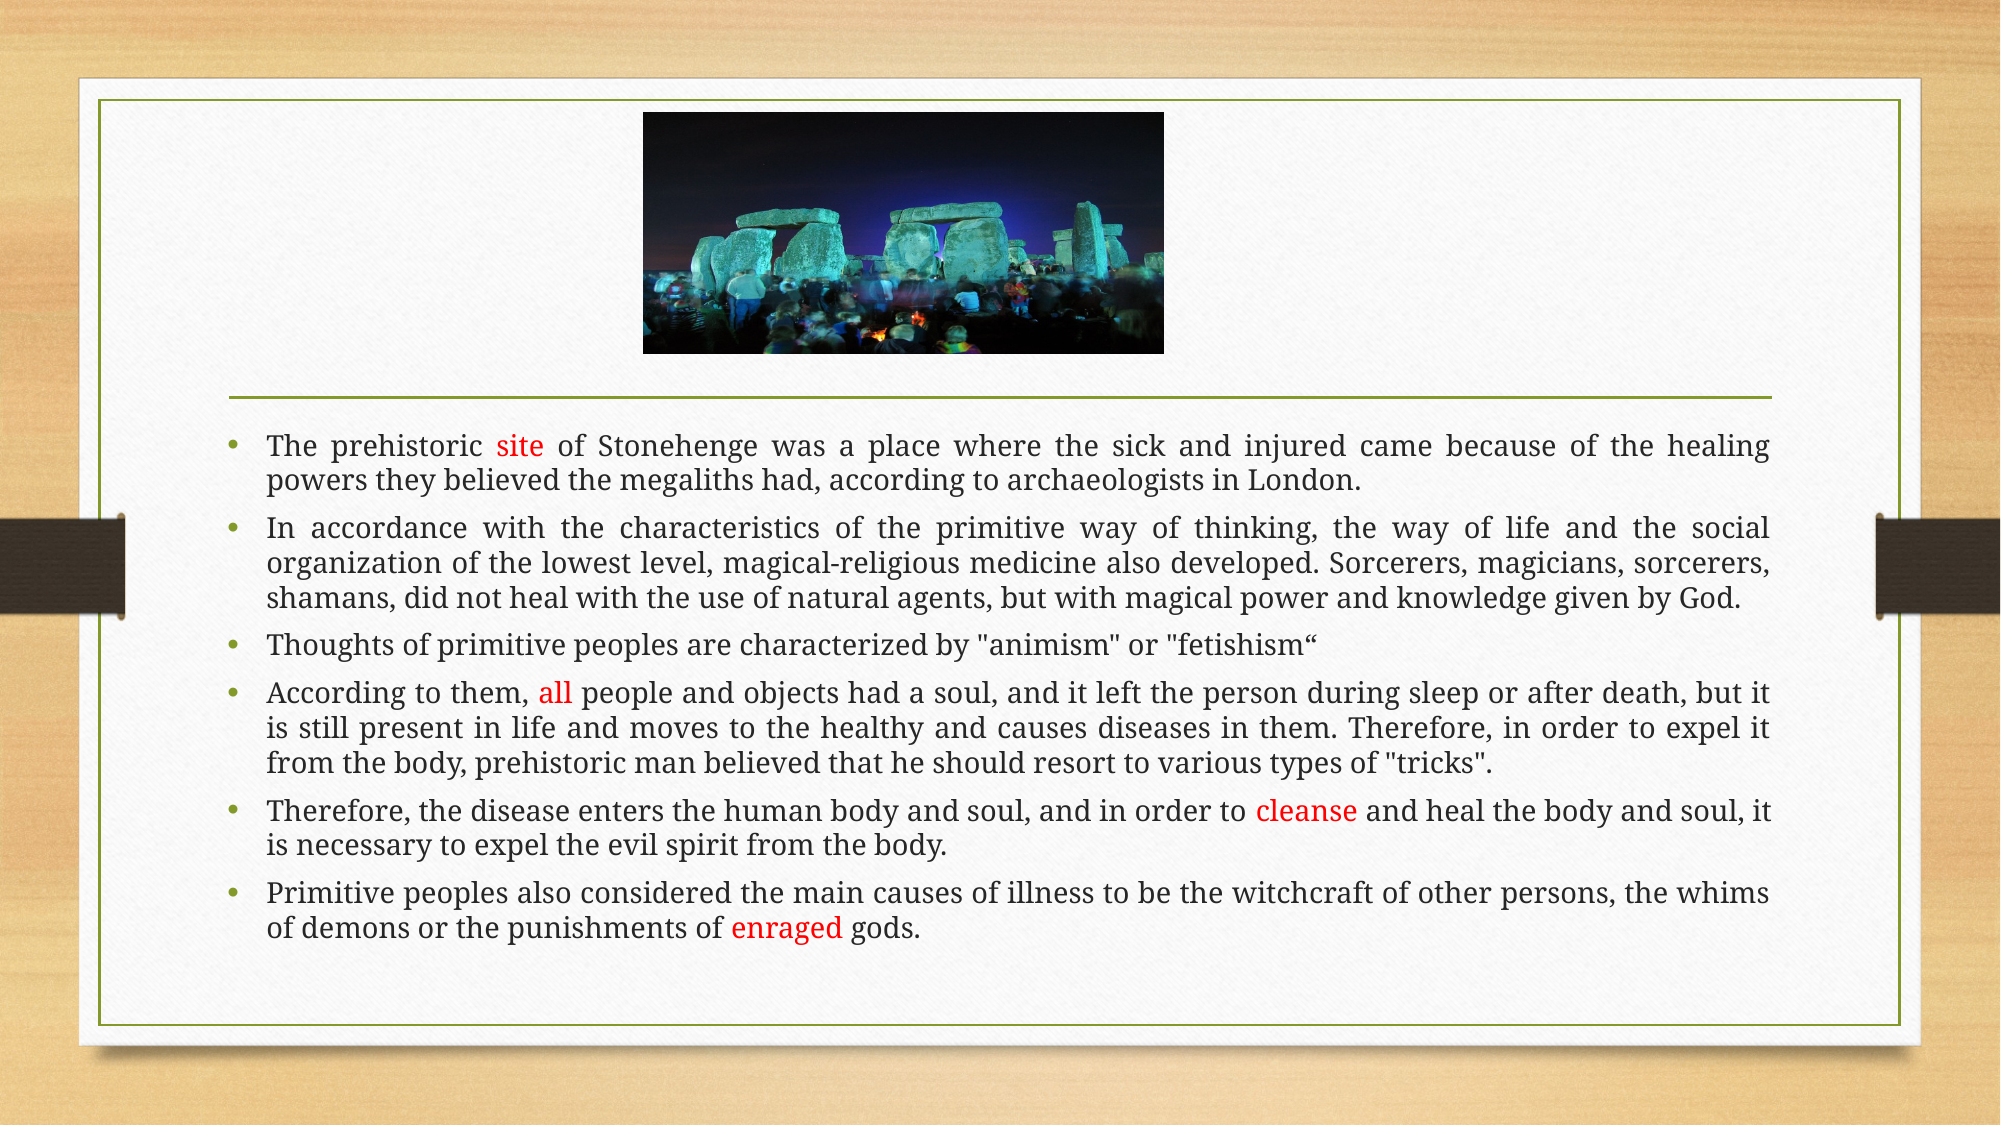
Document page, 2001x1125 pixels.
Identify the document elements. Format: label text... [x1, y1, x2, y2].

list The prehistoric site of Stonehenge was a place where the sick and injured came because of the healing powers they believed the megaliths had, according to archaeologists in London. In accordance with the characteristics of the primitive way of thinking, the way of life and the social organization of the lowest level, magical-religious medicine also developed. Sorcerers, magicians, sorcerers, shamans, did not heal with the use of natural agents, but with magical power and knowledge given by God. Thoughts of primitive peoples are characterized by "animism" or "fetishism“ According to them, all people and objects had a soul, and it left the person during sleep or after death, but it is still present in life and moves to the healthy and causes diseases in them. Therefore, in order to expel it from the body, prehistoric man believed that he should resort to various types of "tricks". Therefore, the disease enters the human body and soul, and in order to cleanse and heal the body and soul, it is necessary to expel the evil spirit from the body. Primitive peoples also considered the main causes of illness to be the witchcraft of other persons, the whims of demons or the punishments of enraged gods. [212, 419, 1788, 994]
picture [0, 0, 2001, 1125]
